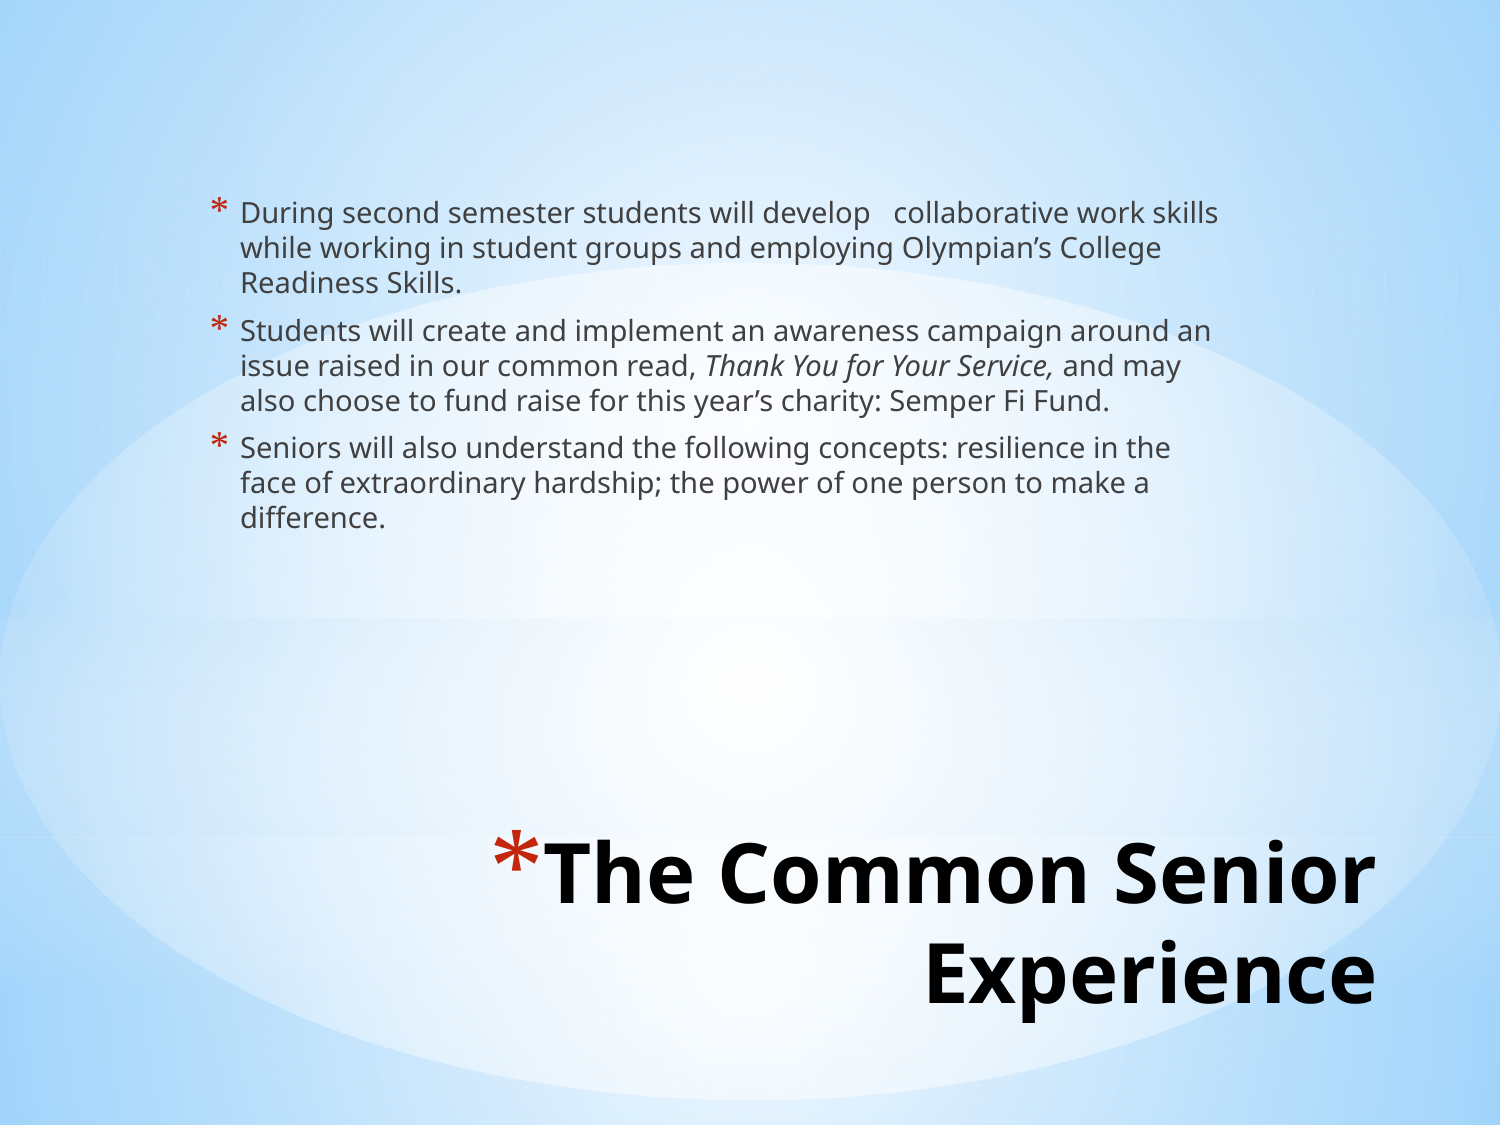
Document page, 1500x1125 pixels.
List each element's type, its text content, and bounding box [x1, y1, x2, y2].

title The Common Senior Experience [324, 812, 1394, 1038]
list During second semester students will develop collaborative work skills while working in student groups and employing Olympian’s College Readiness Skills. Students will create and implement an awareness campaign around an issue raised in our common read, Thank You for Your Service, and may also choose to fund raise for this year’s charity: Semper Fi Fund. Seniors will also understand the following concepts: resilience in the face of extraordinary hardship; the power of one person to make a difference. [187, 120, 1238, 738]
